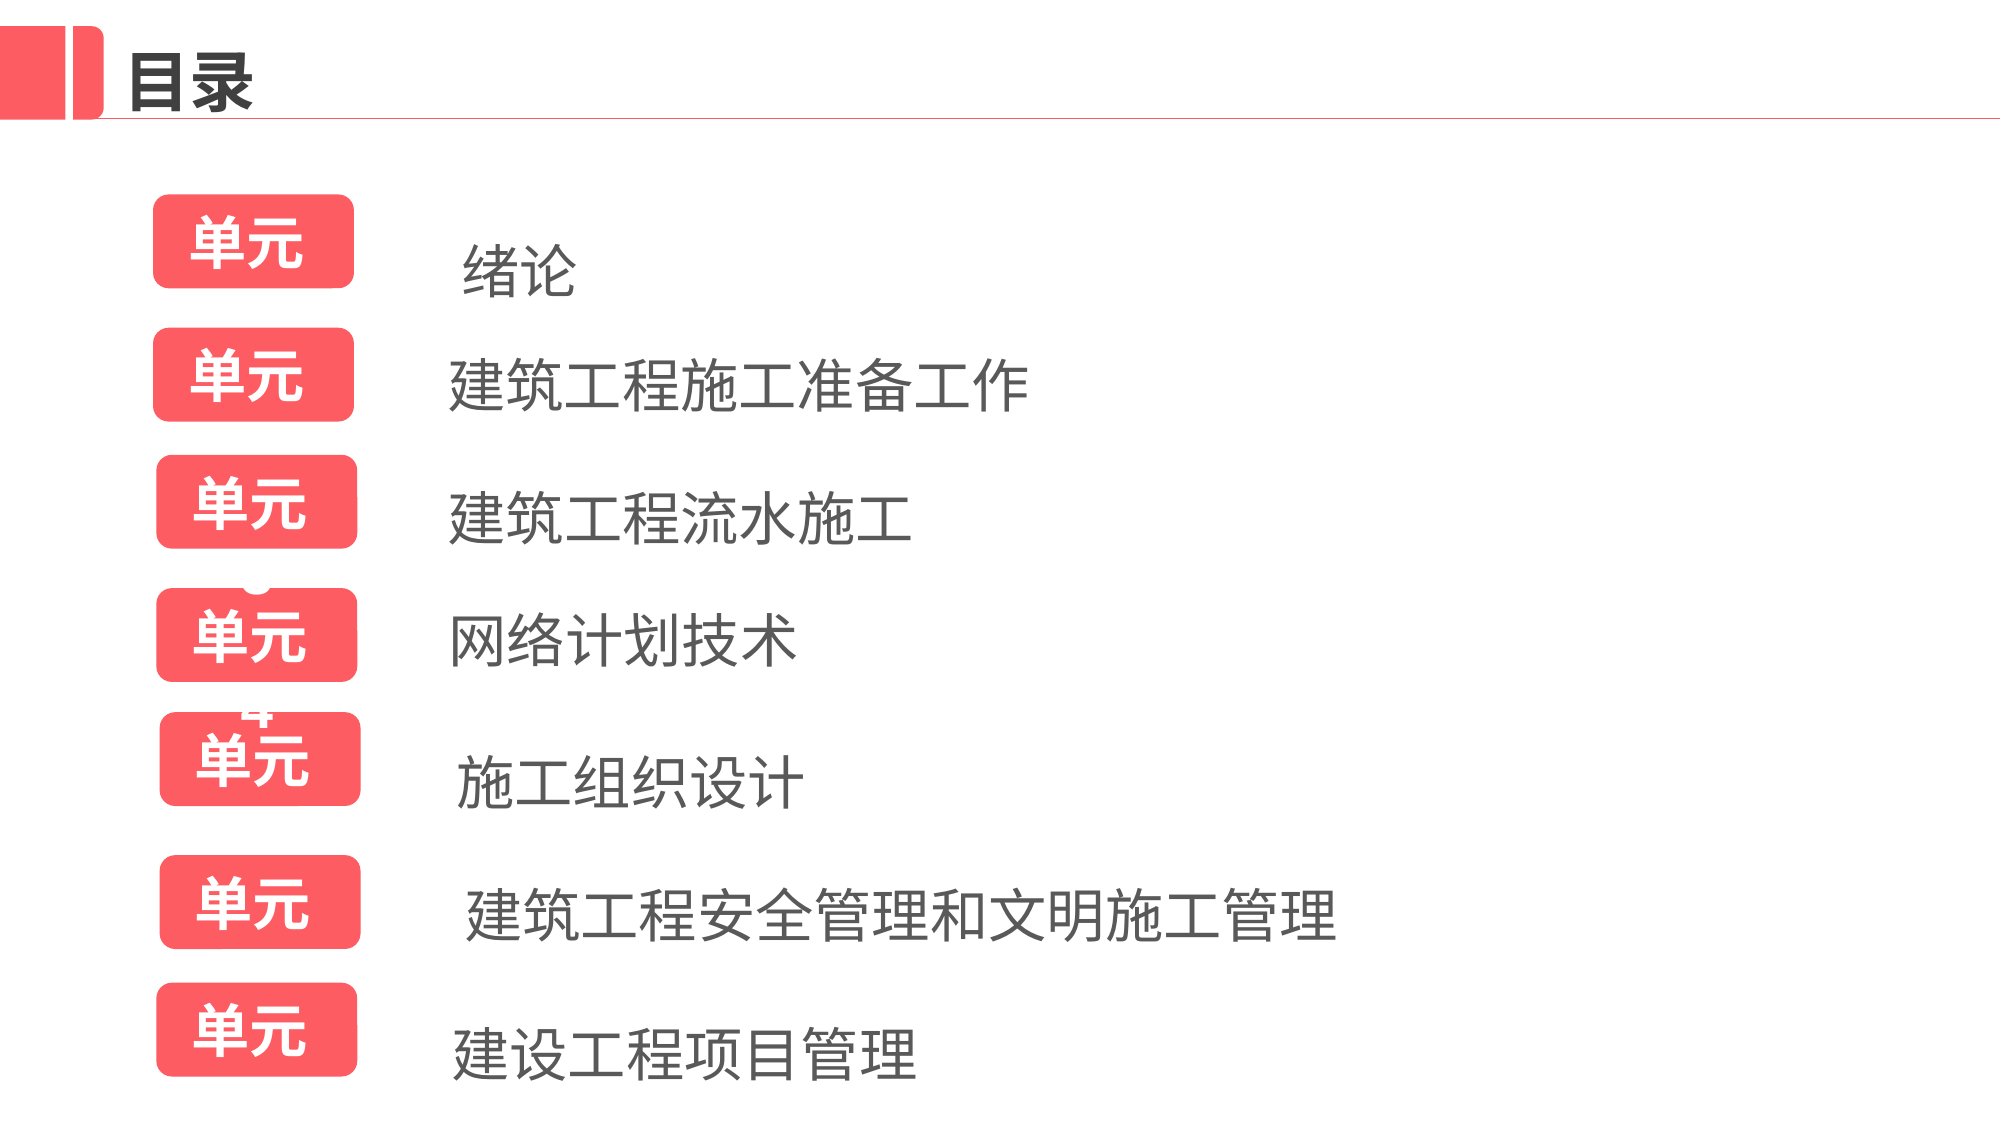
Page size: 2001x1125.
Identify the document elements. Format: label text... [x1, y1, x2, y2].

text_box 建设工程项目管理 [433, 975, 935, 1096]
text_box 建筑工程施工准备工作 [406, 306, 1072, 427]
text_box 单元4 [156, 588, 358, 682]
list 目录 [108, 8, 1890, 118]
text_box 绪论 [406, 193, 604, 306]
text_box 单元3 [156, 454, 358, 549]
text_box 单元2 [153, 327, 354, 422]
text_box 施工组织设计 [298, 703, 964, 824]
text_box 单元5 [159, 712, 298, 807]
text_box 单元1 [153, 194, 354, 289]
text_box 单元7 [156, 982, 358, 1077]
text_box 单元6 [159, 855, 361, 950]
text_box 建筑工程流水施工 [348, 439, 1014, 560]
text_box 建筑工程安全管理和文明施工管理 [387, 836, 1415, 957]
text_box 网络计划技术 [433, 561, 1268, 682]
